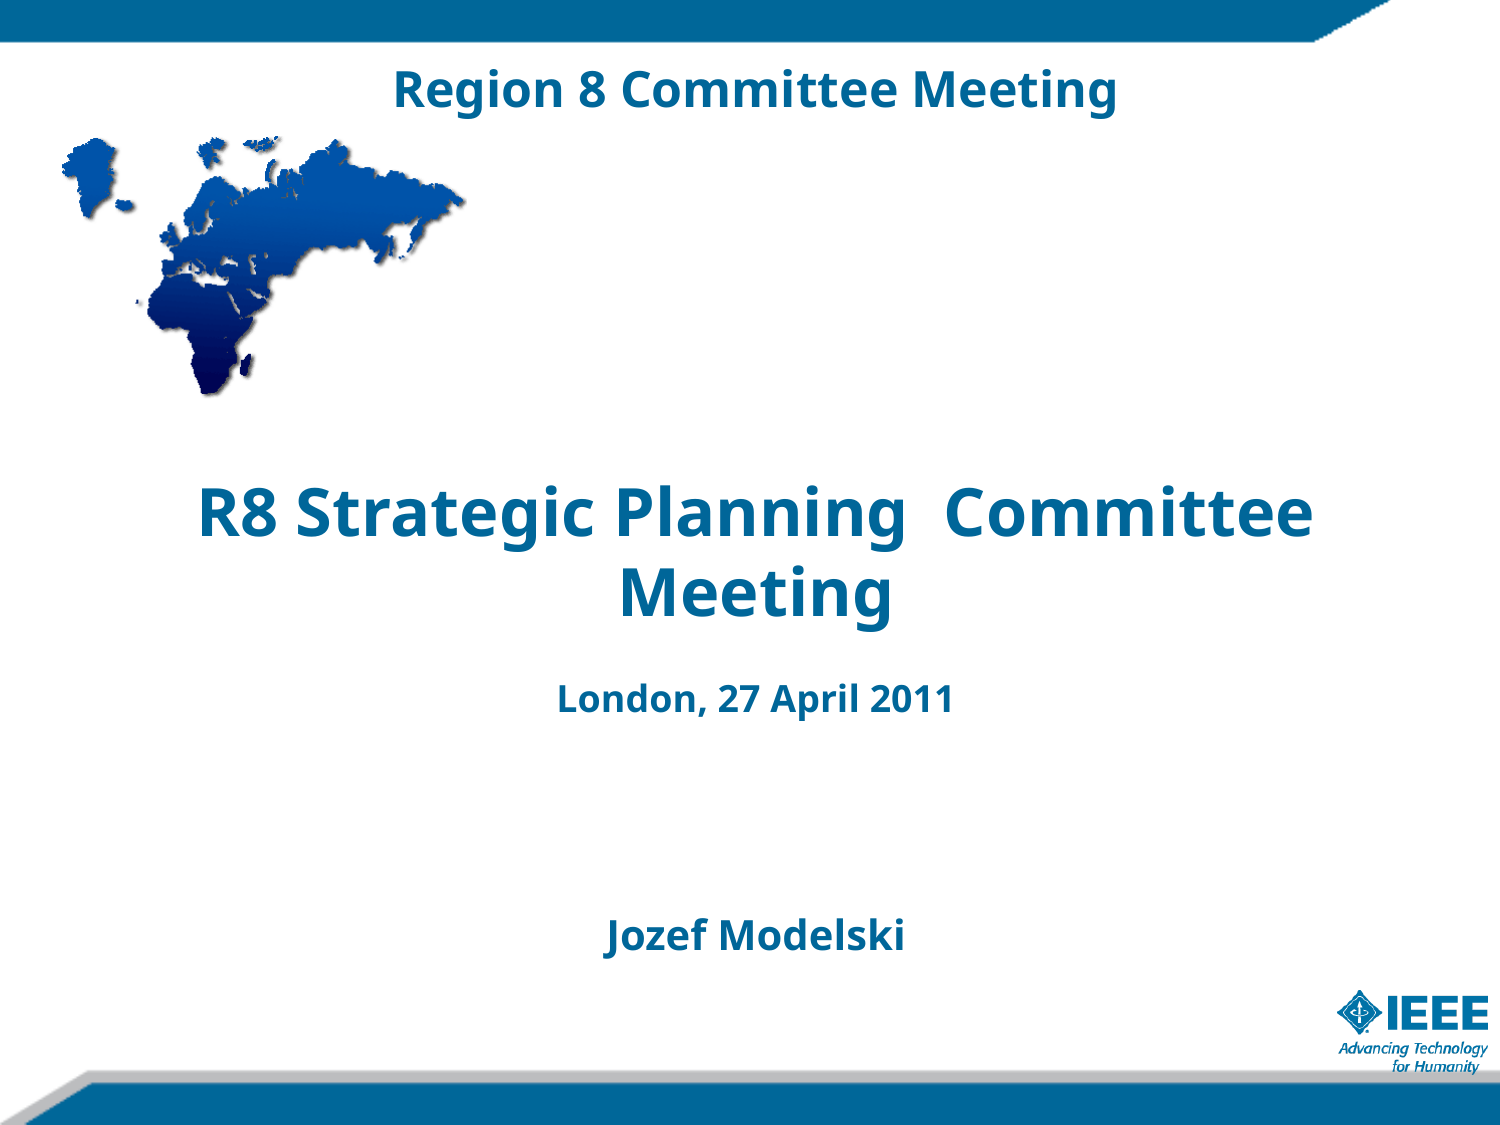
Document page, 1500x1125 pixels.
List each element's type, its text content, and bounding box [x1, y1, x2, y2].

text_box Jozef Modelski [162, 830, 1350, 966]
picture [0, 0, 1500, 1125]
text_box Region 8 Committee Meeting [150, 49, 1375, 125]
text_box R8 Strategic Planning Committee Meeting London, 27 April 2011 [87, 462, 1425, 908]
